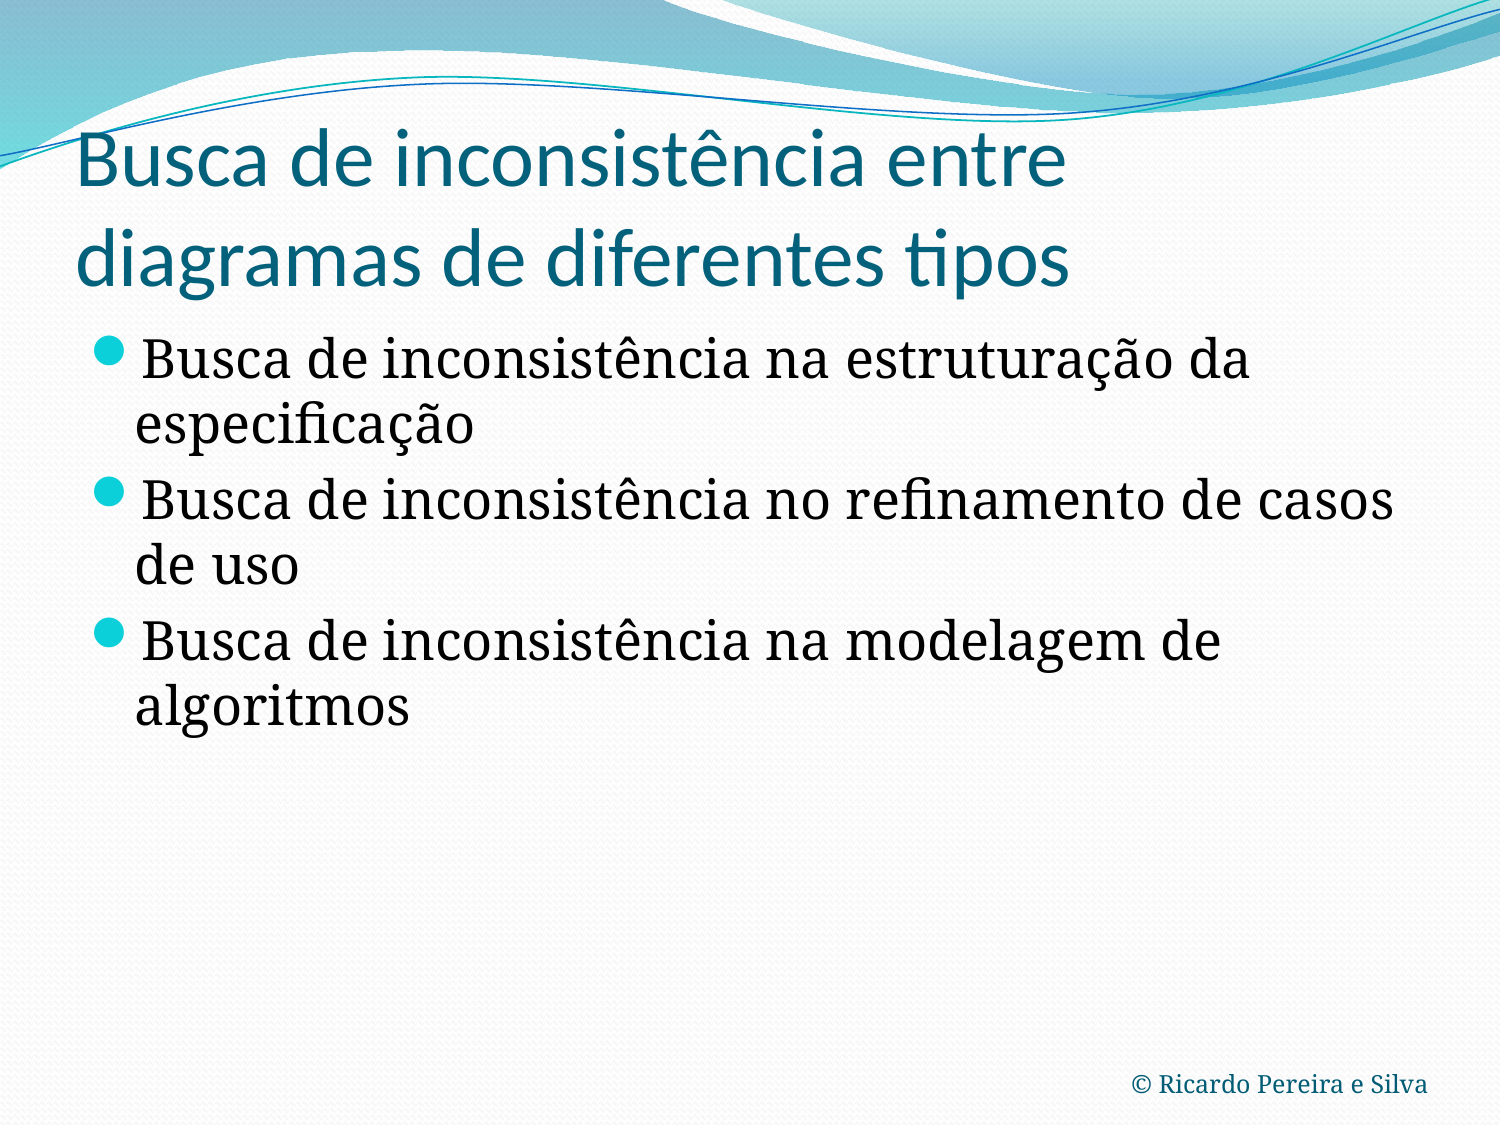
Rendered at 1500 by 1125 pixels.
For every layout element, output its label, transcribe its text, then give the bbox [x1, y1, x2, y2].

footer © Ricardo Pereira e Silva [1101, 1042, 1429, 1103]
title Busca de inconsistência entre diagramas de diferentes tipos [75, 115, 1425, 303]
list Busca de inconsistência na estruturação da especificação Busca de inconsistência no refinamento de casos de uso Busca de inconsistência na modelagem de algoritmos [75, 317, 1425, 1038]
